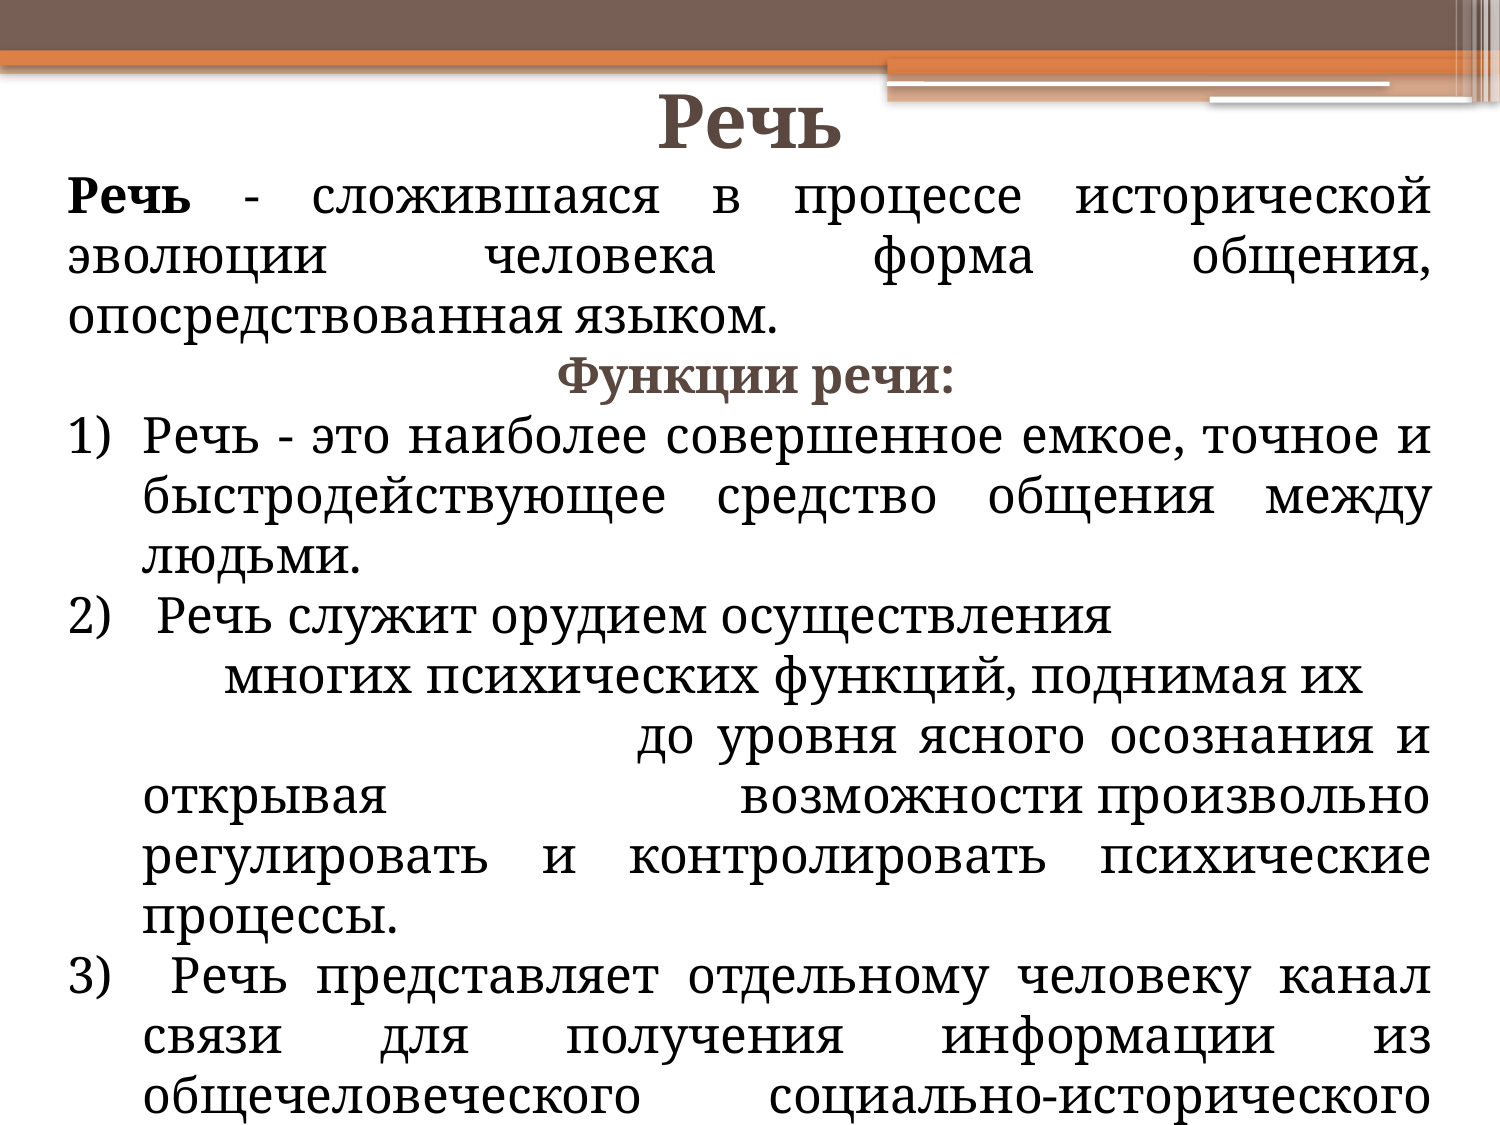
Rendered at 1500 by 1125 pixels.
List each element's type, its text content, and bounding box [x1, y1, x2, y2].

text_box Речь Речь - сложившаяся в процессе исторической эволюции человека форма общения, опосредствованная языком. Функции речи: Речь - это наиболее совершенное емкое, точное и быстродействующее средство общения между людьми. Речь служит орудием осуществления многих психических функций, поднимая их до уровня ясного осознания и открывая возможности произвольно регулировать и контролировать психические процессы. Речь представляет отдельному человеку канал связи для получения информации из общечеловеческого социально-исторического опыта. [53, 66, 1447, 1125]
